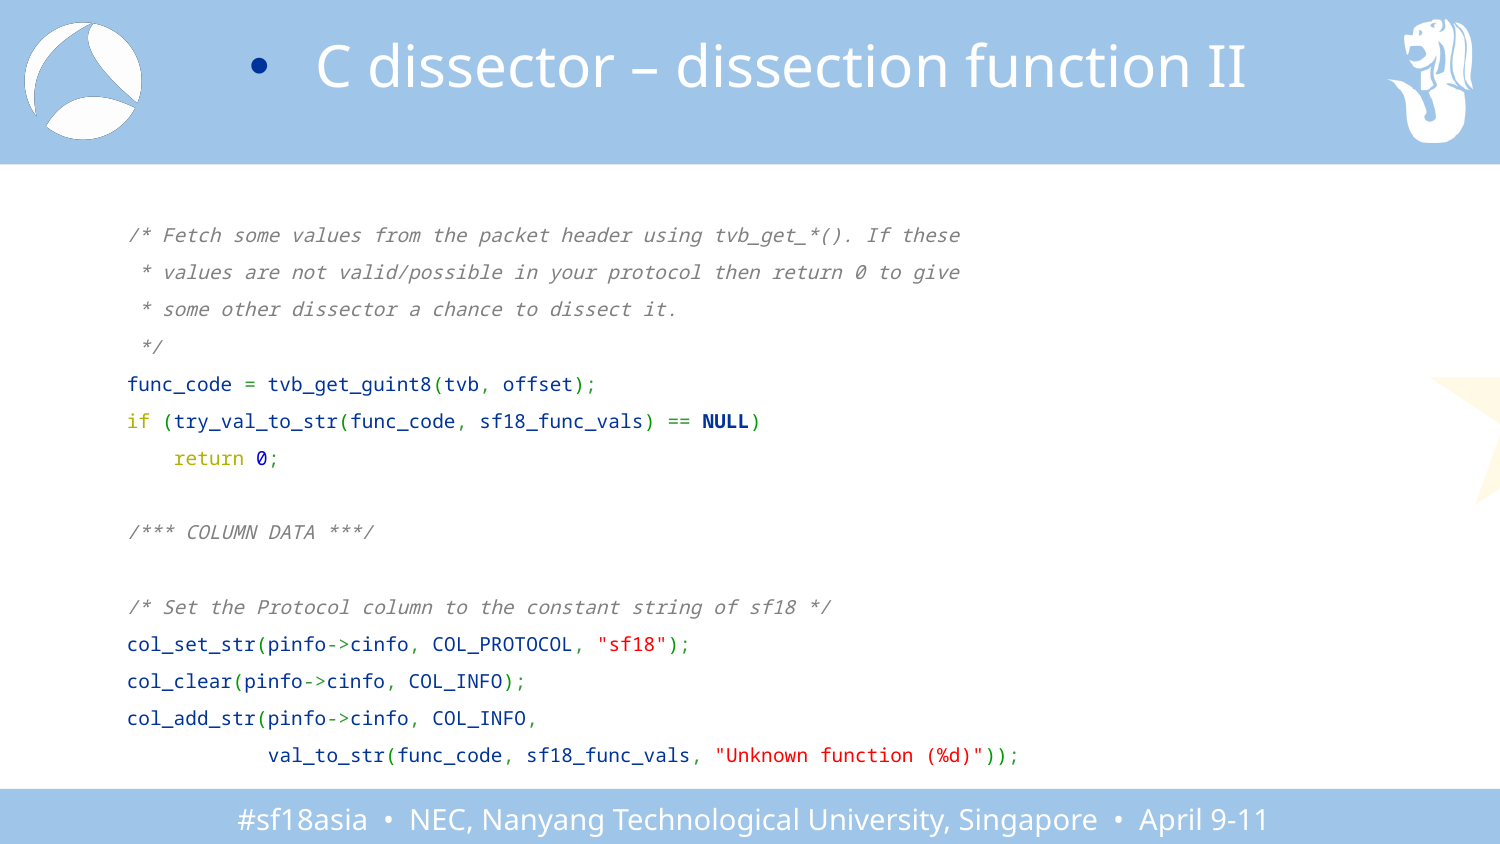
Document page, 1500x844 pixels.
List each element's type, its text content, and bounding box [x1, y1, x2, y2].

list C dissector – dissection function II [147, 0, 1341, 139]
list /* Fetch some values from the packet header using tvb_get_*(). If these * values are not valid/possible in your protocol then return 0 to give * some other dissector a chance to dissect it. */ func_code = tvb_get_guint8(tvb, offset); if (try_val_to_str(func_code, sf18_func_vals) == NULL) return 0; /*** COLUMN DATA ***/ /* Set the Protocol column to the constant string of sf18 */ col_set_str(pinfo->cinfo, COL_PROTOCOL, "sf18"); col_clear(pinfo->cinfo, COL_INFO); col_add_str(pinfo->cinfo, COL_INFO, val_to_str(func_code, sf18_func_vals, "Unknown function (%d)")); [64, 173, 1436, 788]
picture [24, 22, 142, 140]
picture [1387, 19, 1473, 143]
